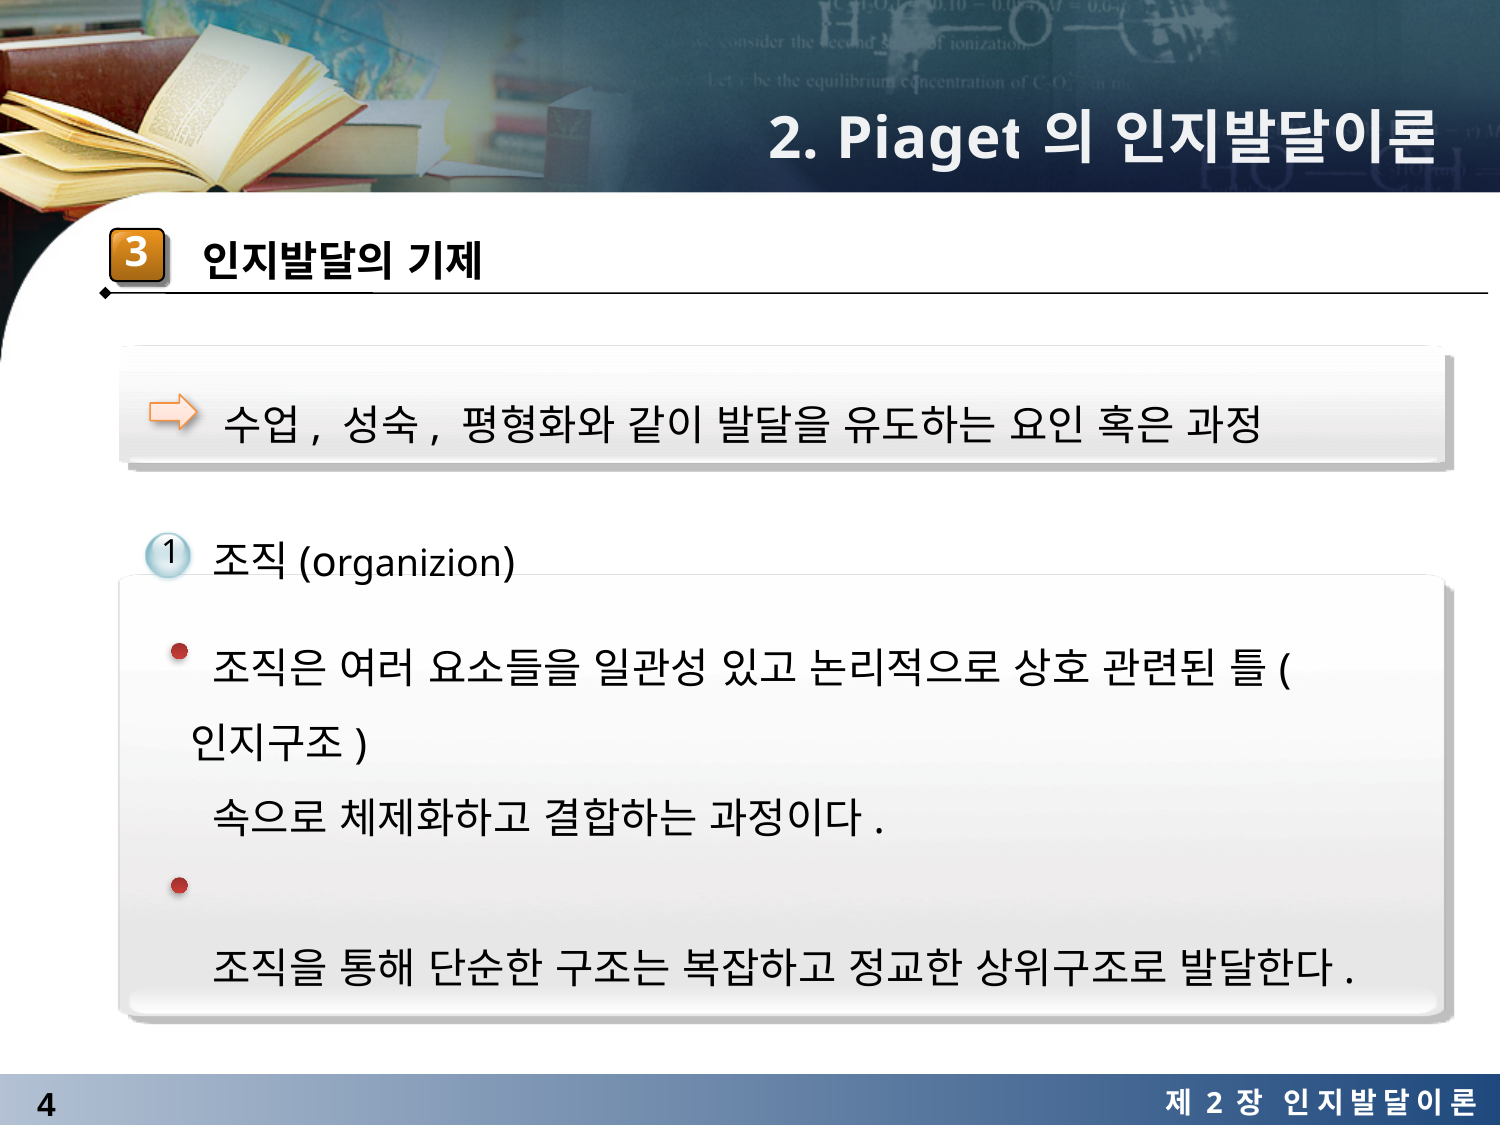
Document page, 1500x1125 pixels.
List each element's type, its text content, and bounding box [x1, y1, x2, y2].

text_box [140, 522, 199, 586]
text_box 조직(organizion) [175, 502, 1418, 549]
text_box 2. Piaget의 인지발달이론 [753, 93, 1456, 178]
picture [58, 550, 1454, 1038]
picture [0, 0, 1500, 469]
slide_number 4 [0, 1075, 116, 1120]
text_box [105, 216, 1489, 294]
